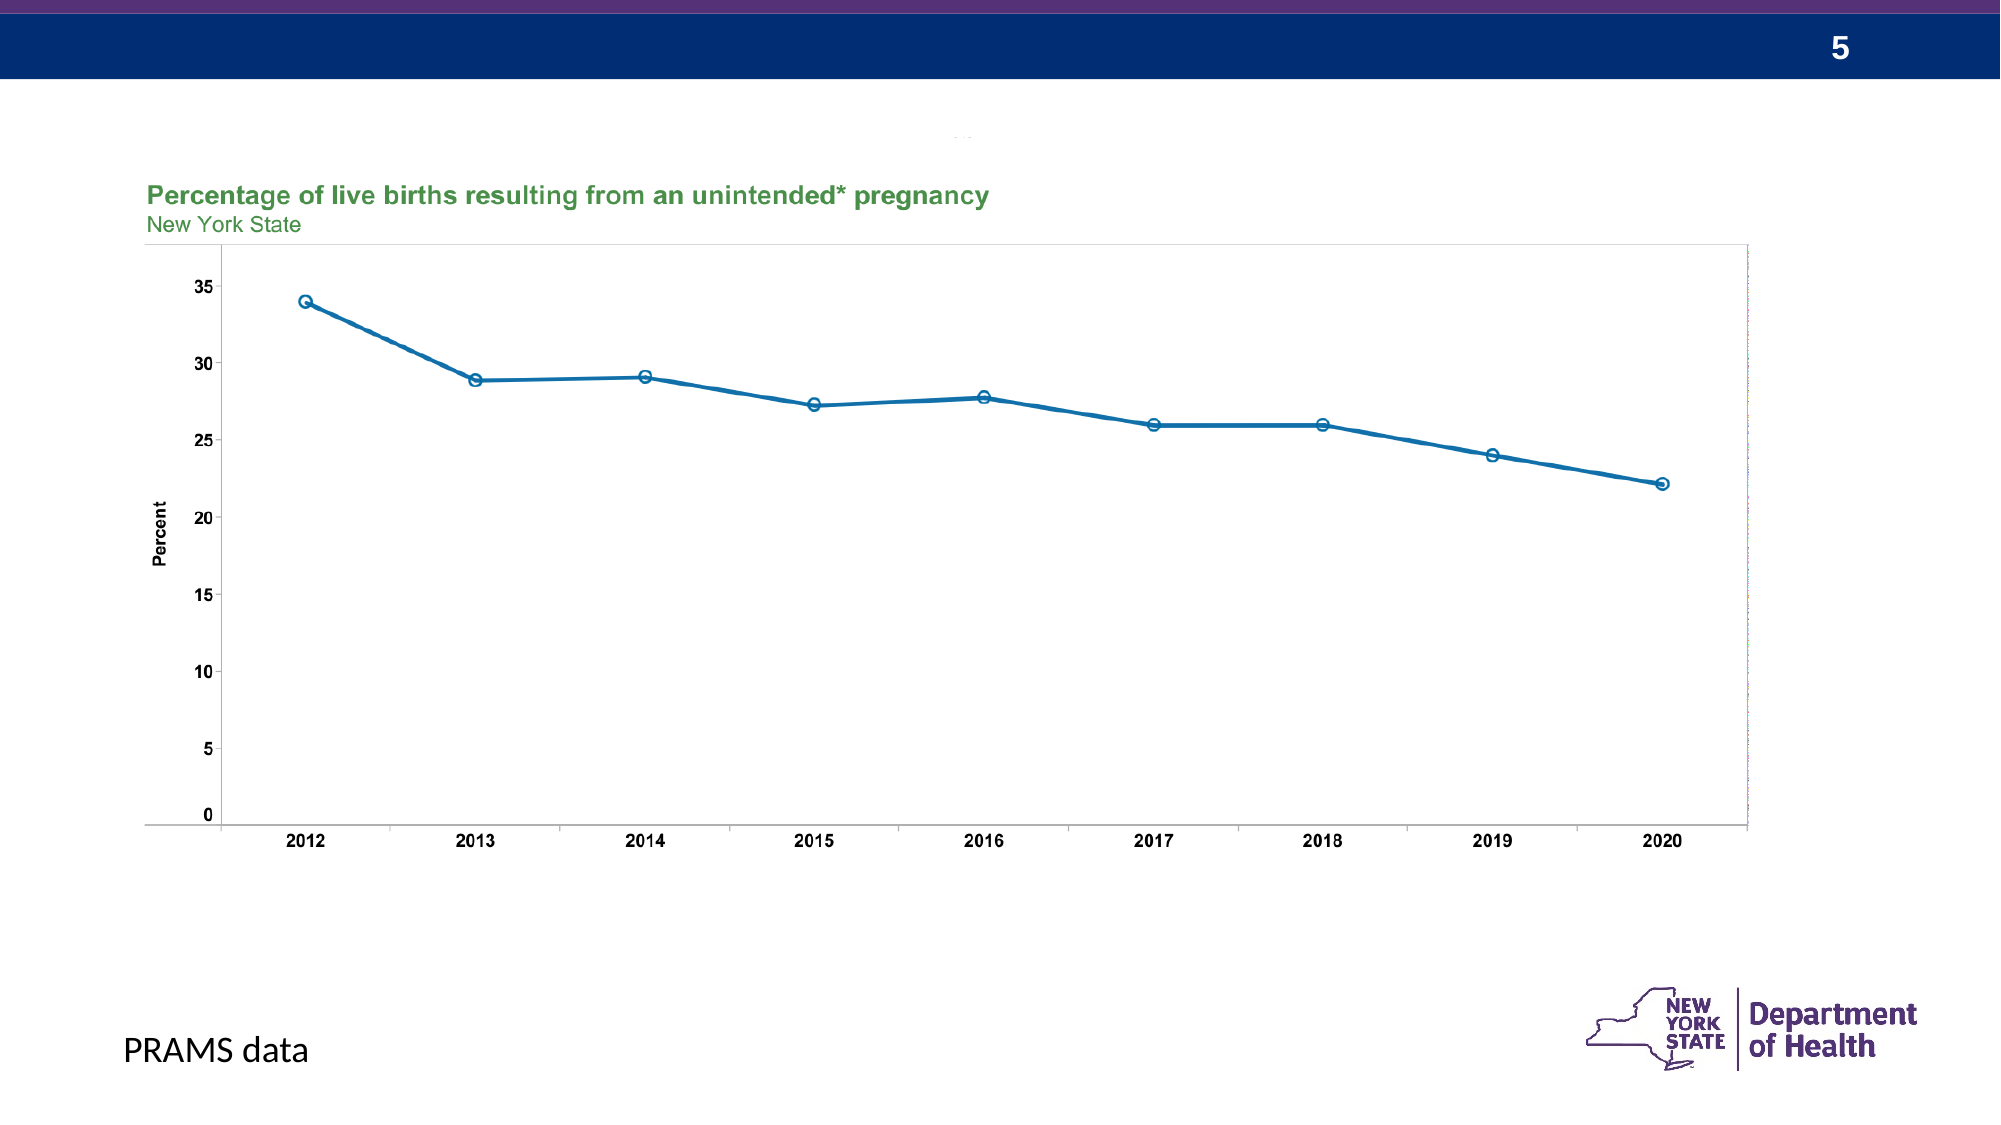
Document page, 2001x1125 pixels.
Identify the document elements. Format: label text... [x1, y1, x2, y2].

picture [1586, 987, 1917, 1071]
text_box PRAMS data [108, 1017, 529, 1078]
picture [136, 137, 1757, 869]
